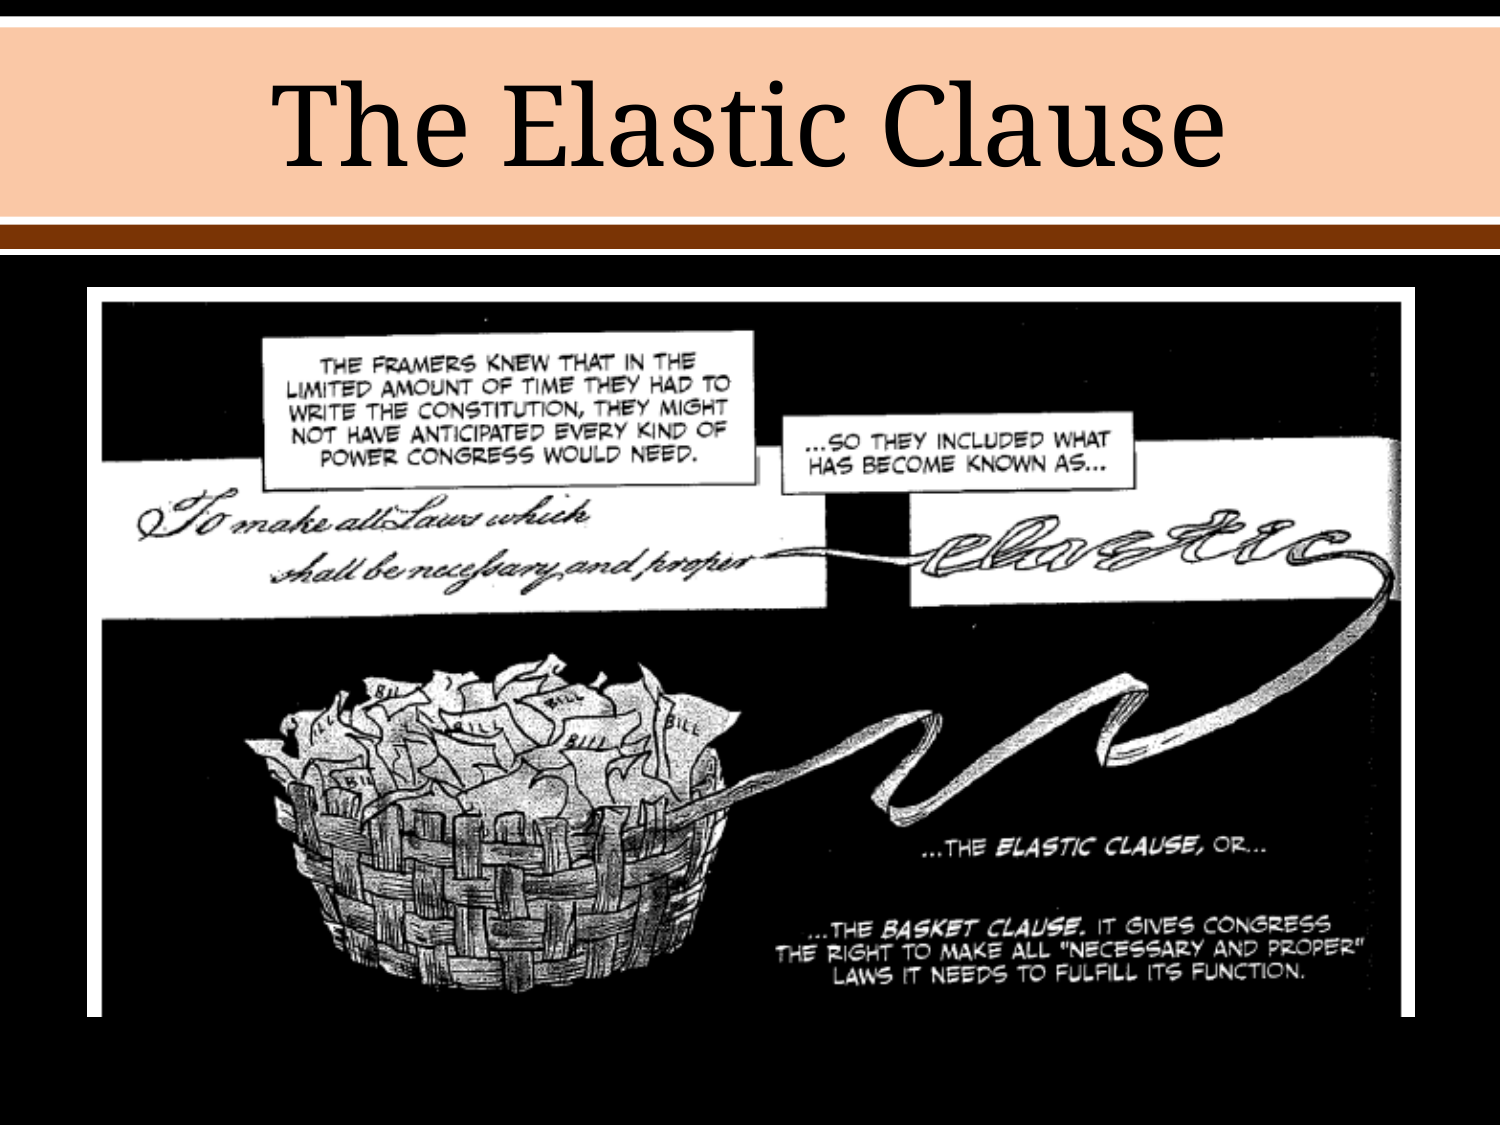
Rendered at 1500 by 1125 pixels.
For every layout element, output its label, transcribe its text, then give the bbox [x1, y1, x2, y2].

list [87, 287, 1416, 1017]
title The Elastic Clause [75, 29, 1425, 213]
